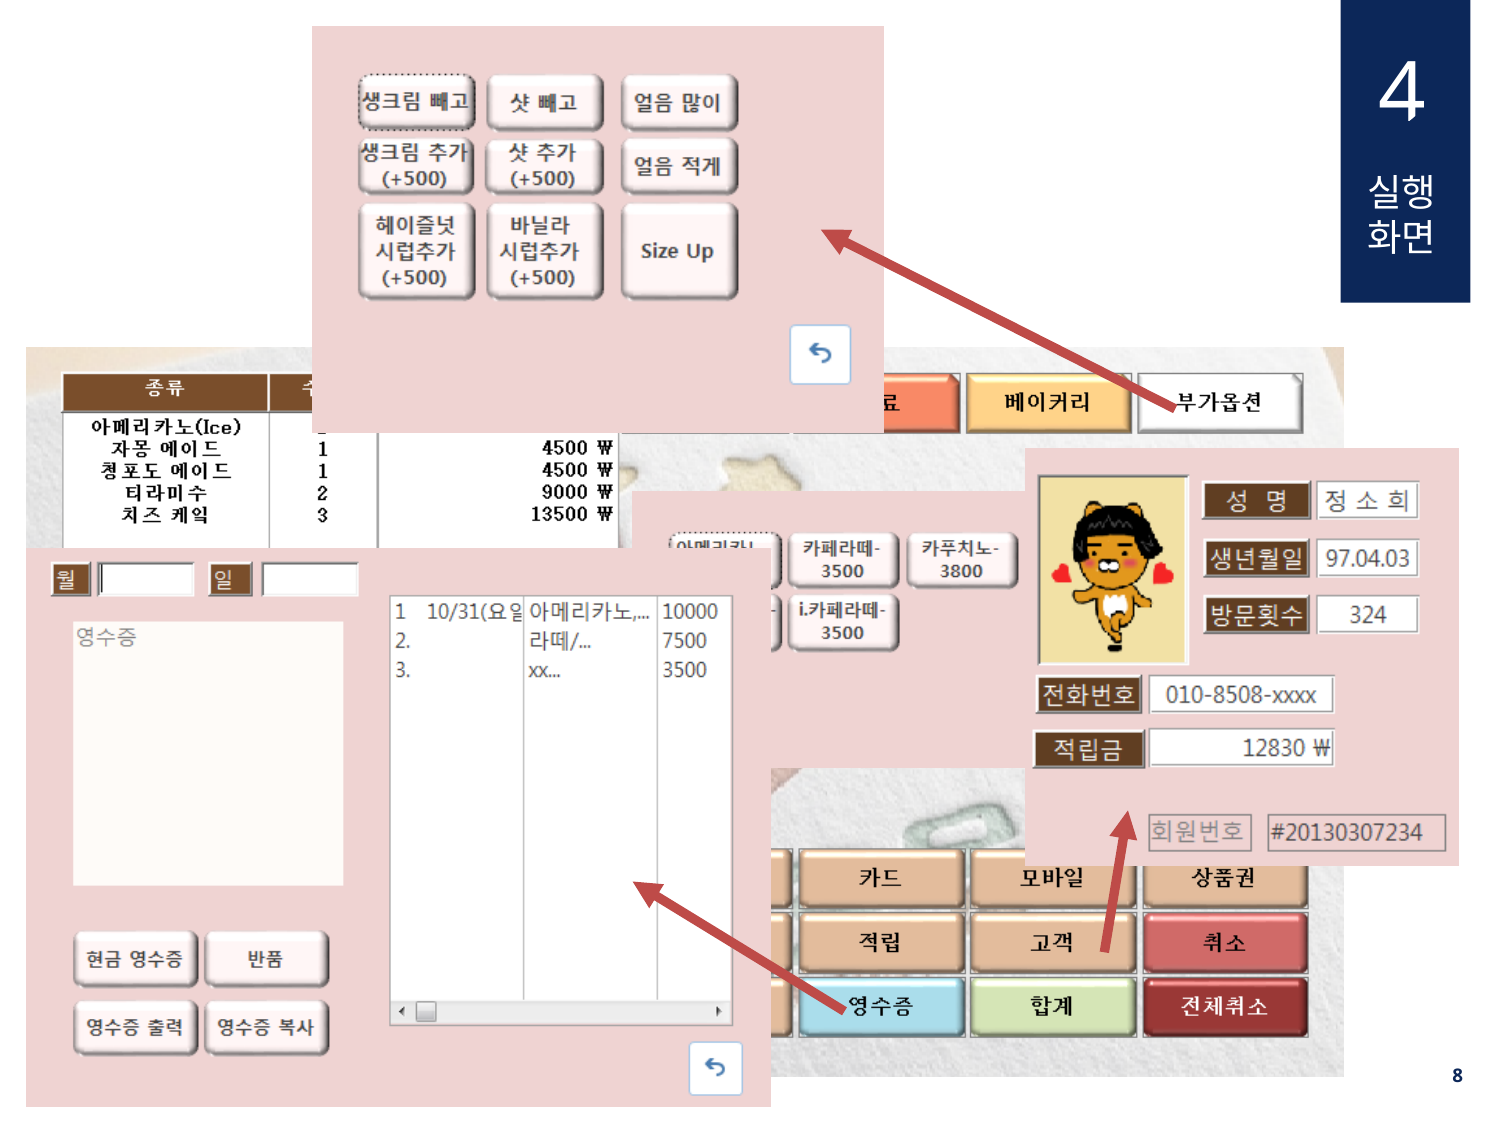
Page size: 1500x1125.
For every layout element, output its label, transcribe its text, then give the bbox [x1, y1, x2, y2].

text_box [1338, 0, 1473, 305]
picture [26, 26, 1459, 1107]
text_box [1363, 30, 1459, 150]
text_box 실행 화면 [1352, 161, 1471, 266]
slide_number 7 [1128, 1046, 1478, 1107]
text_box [1104, 810, 1129, 953]
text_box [820, 229, 1176, 410]
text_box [632, 881, 845, 1012]
